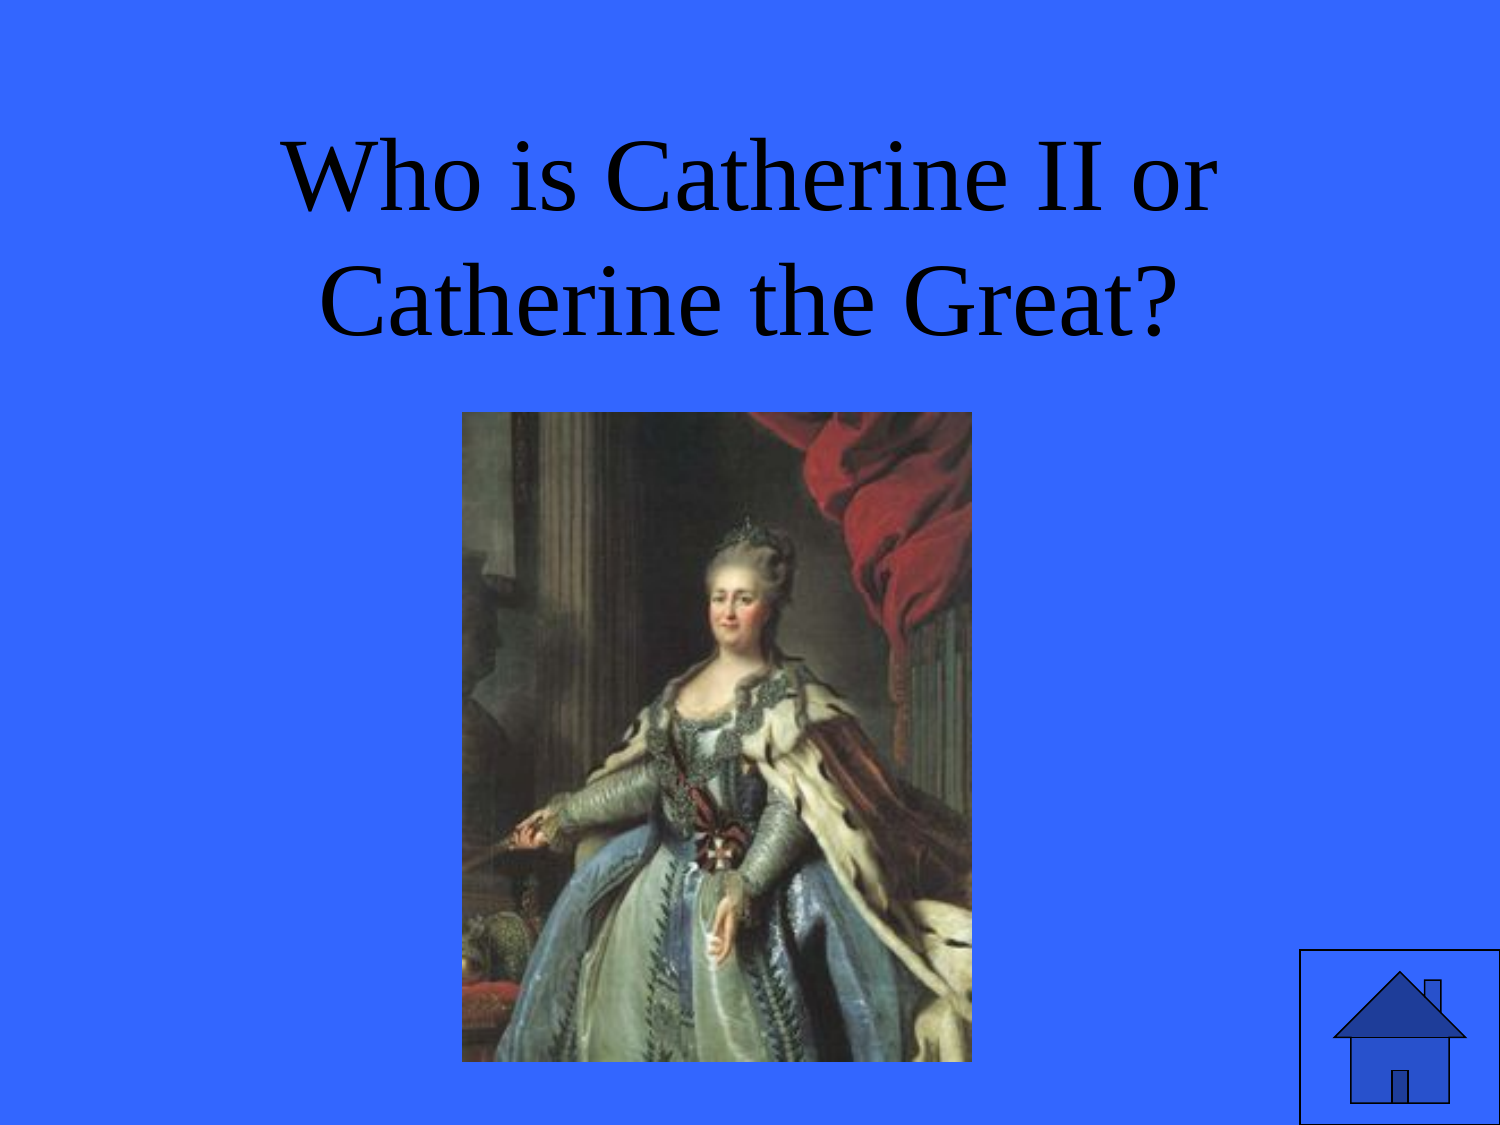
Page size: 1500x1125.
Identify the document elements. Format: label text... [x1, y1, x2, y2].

title Who is Catherine II or Catherine the Great? [112, 137, 1388, 325]
text_box [1299, 950, 1500, 1125]
picture [462, 412, 972, 1062]
